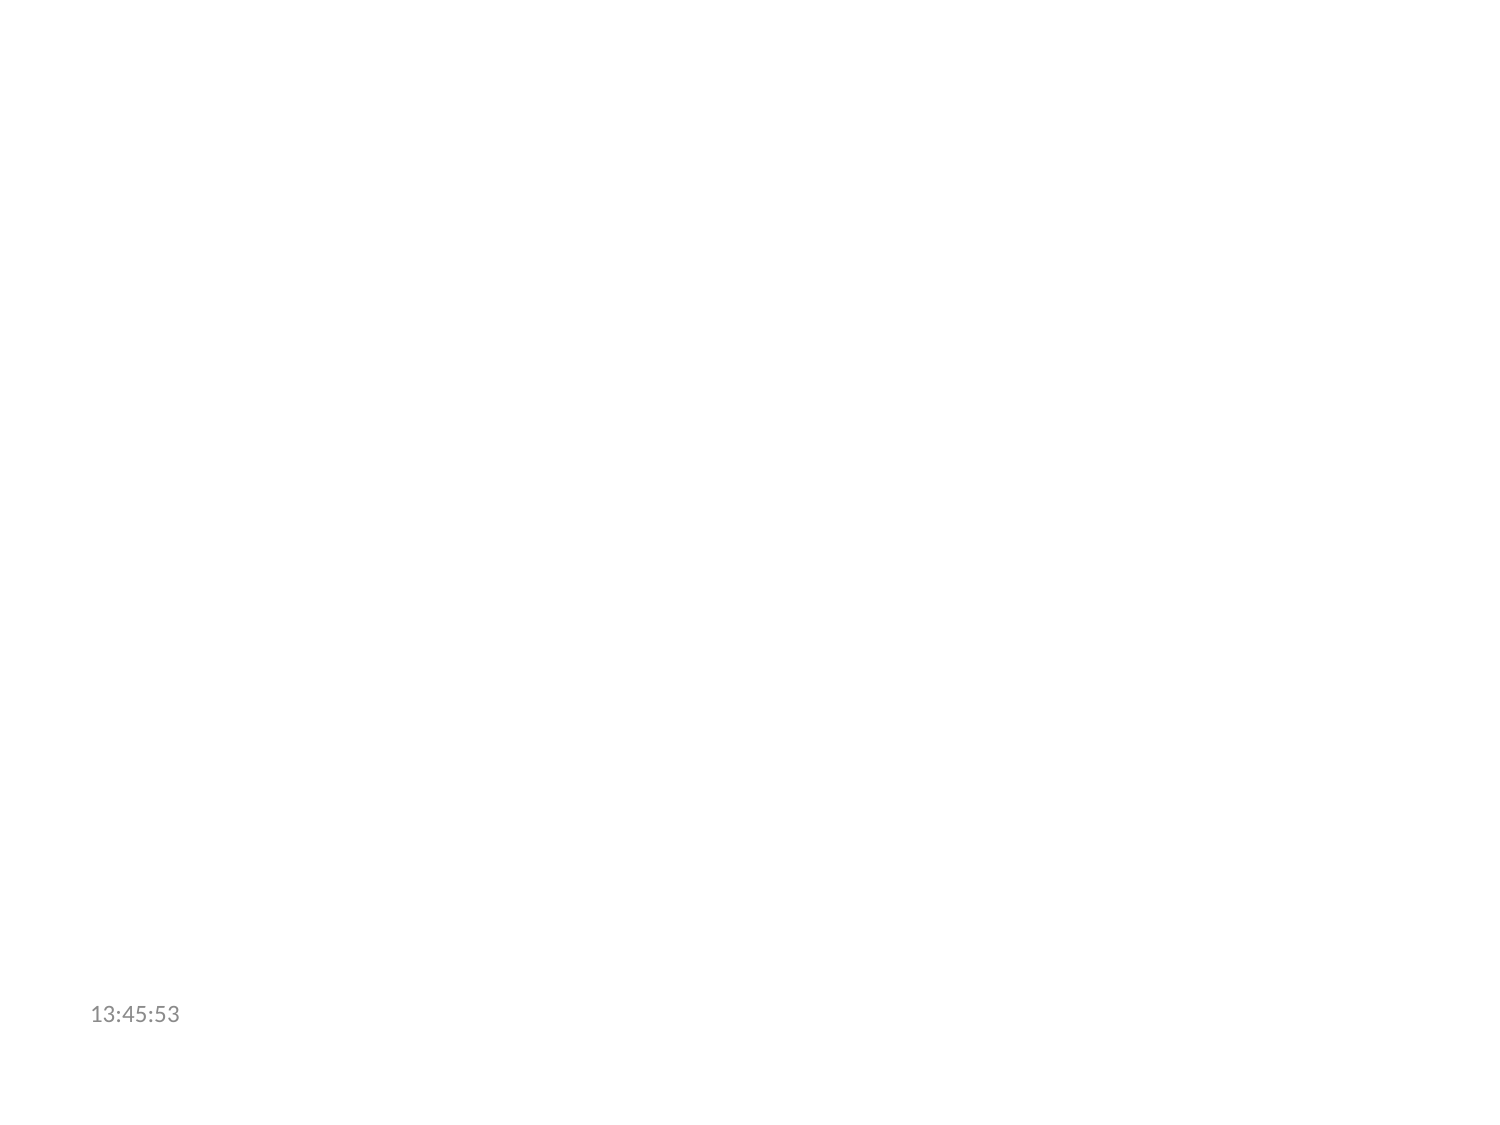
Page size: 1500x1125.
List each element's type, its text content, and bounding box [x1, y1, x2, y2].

text_box 15:35:09 [75, 982, 425, 1043]
